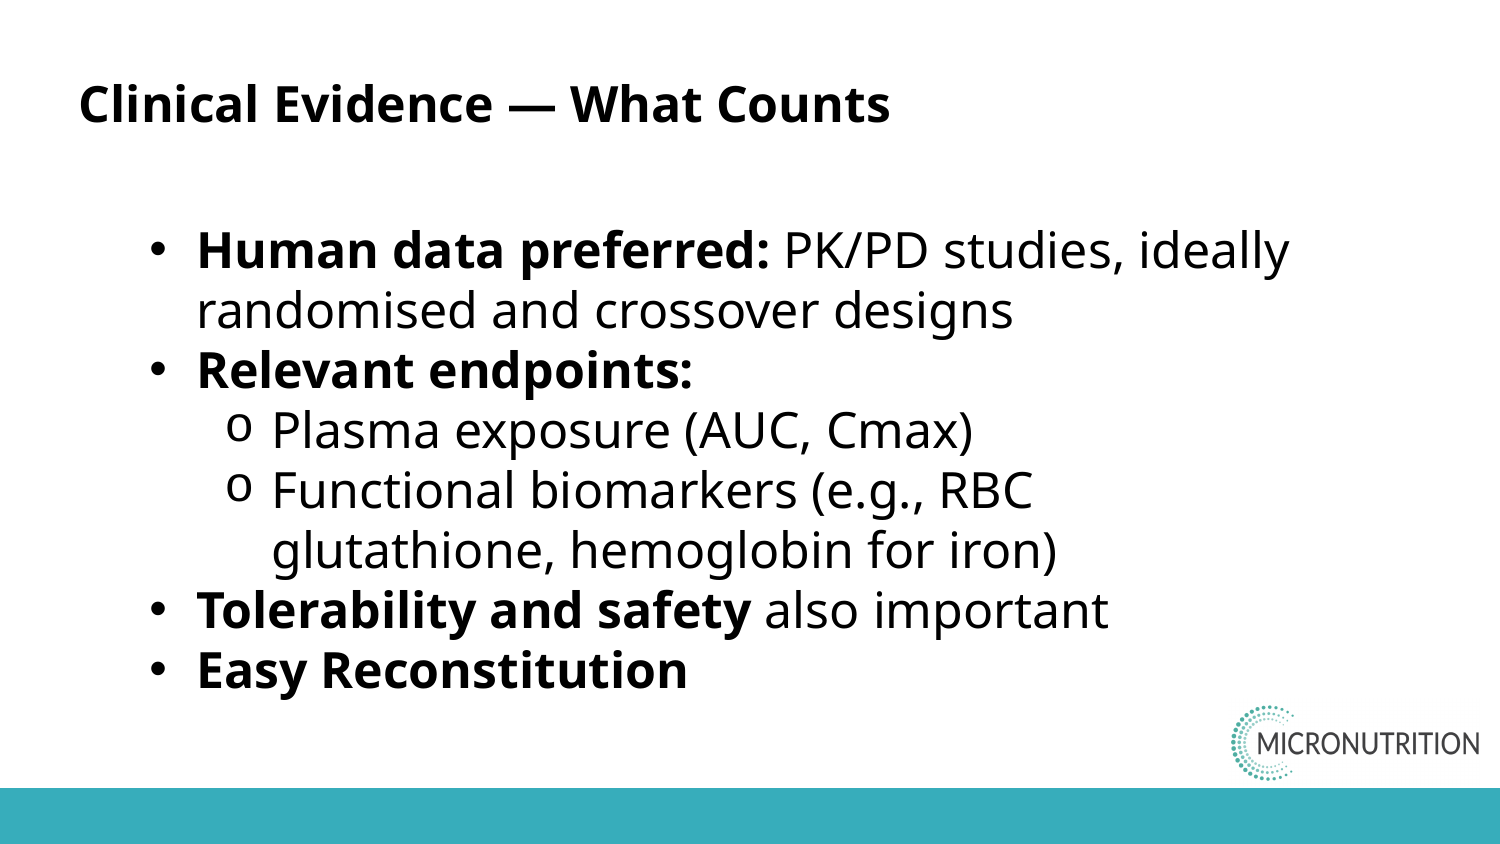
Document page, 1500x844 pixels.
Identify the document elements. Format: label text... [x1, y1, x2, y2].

picture [1228, 698, 1480, 789]
text_box Clinical Evidence — What Counts [64, 57, 1465, 151]
text_box [0, 787, 1500, 844]
text_box Human data preferred: PK/PD studies, ideally randomised and crossover designs Relevant endpoints: Plasma exposure (AUC, Cmax) Functional biomarkers (e.g., RBC glutathione, hemoglobin for iron) Tolerability and safety also important Easy Reconstitution [134, 210, 1335, 766]
